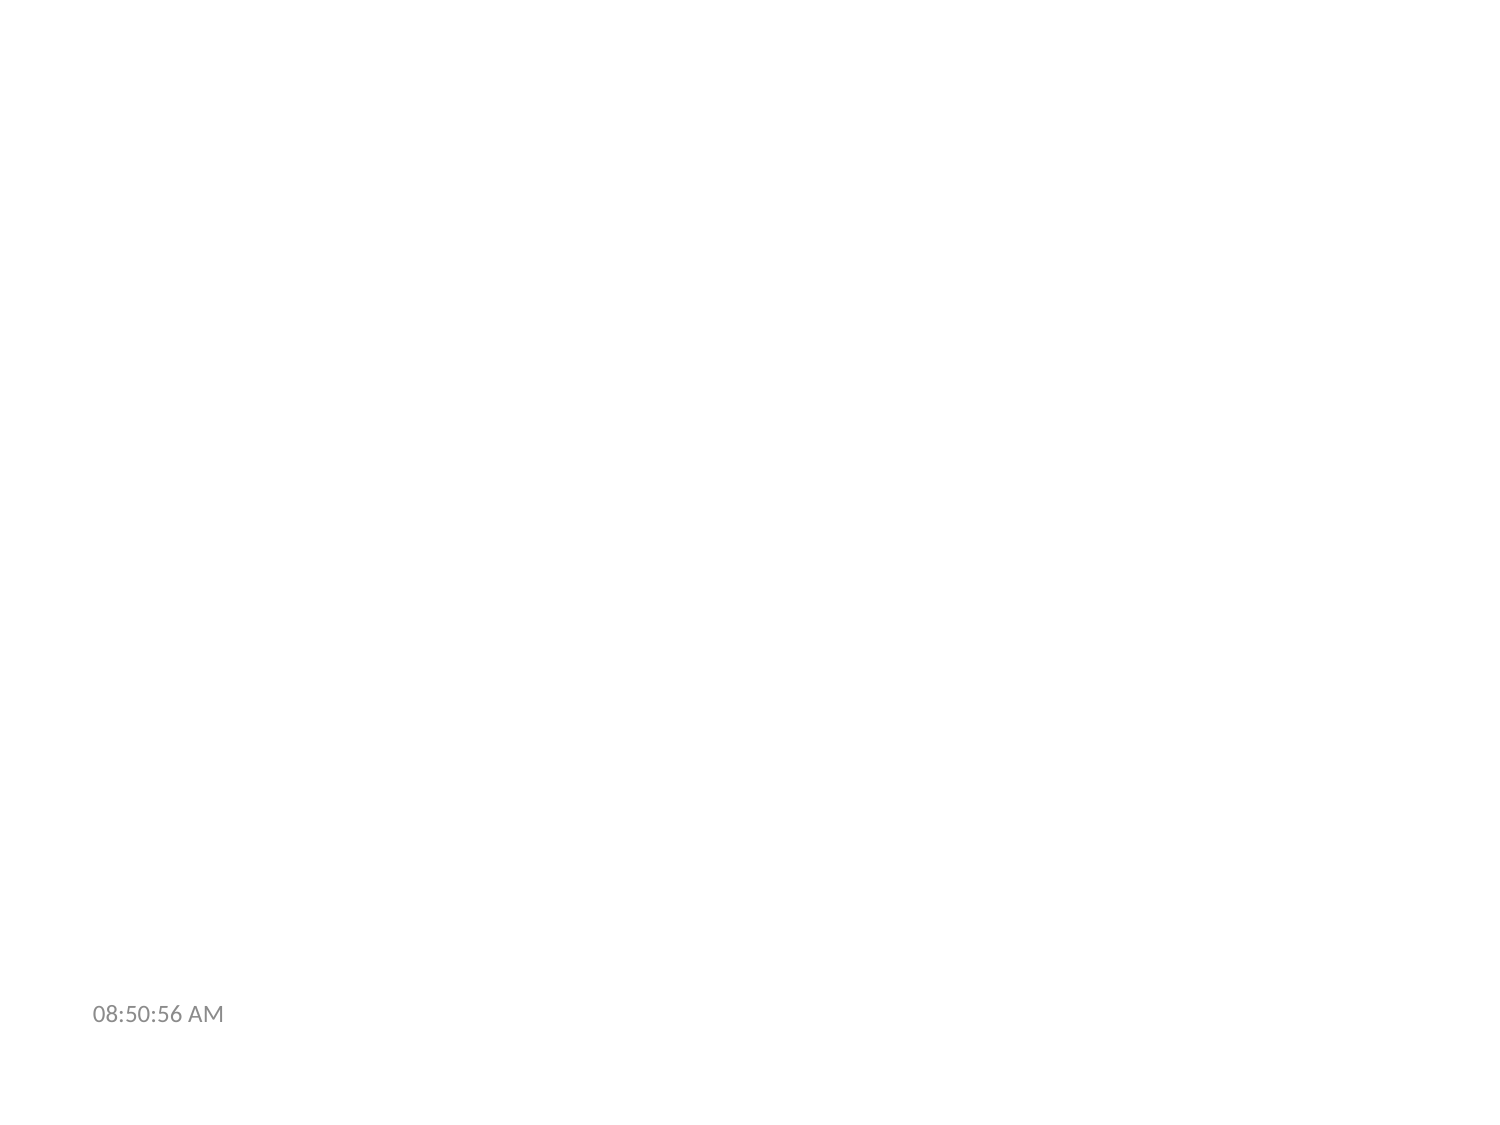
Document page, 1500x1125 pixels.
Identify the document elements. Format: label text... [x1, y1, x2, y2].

text_box 3:35:09 PM [77, 982, 428, 1043]
